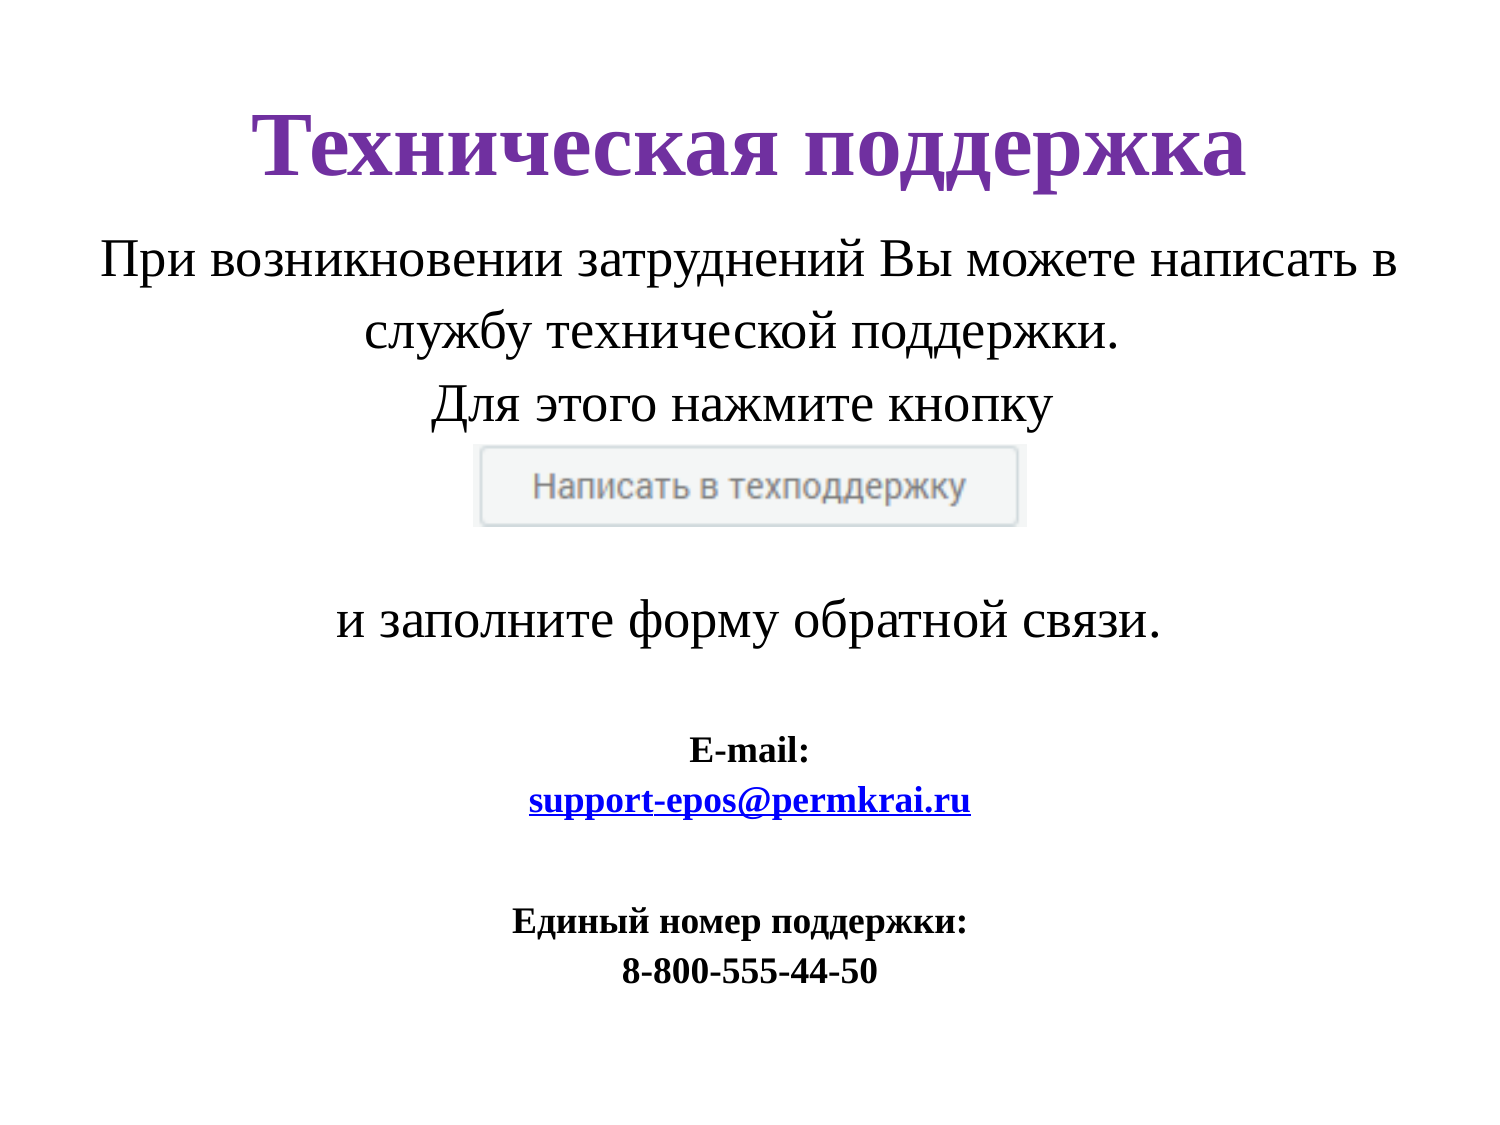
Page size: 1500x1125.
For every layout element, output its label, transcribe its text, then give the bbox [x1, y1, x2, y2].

title Техническая поддержка [75, 45, 1425, 208]
list При возникновении затруднений Вы можете написать в службу технической поддержки. Для этого нажмите кнопку и заполните форму обратной связи. E-mail: support-epos@permkrai.ru Единый номер поддержки: 8-800-555-44-50 [75, 208, 1425, 1005]
picture [472, 444, 1028, 528]
